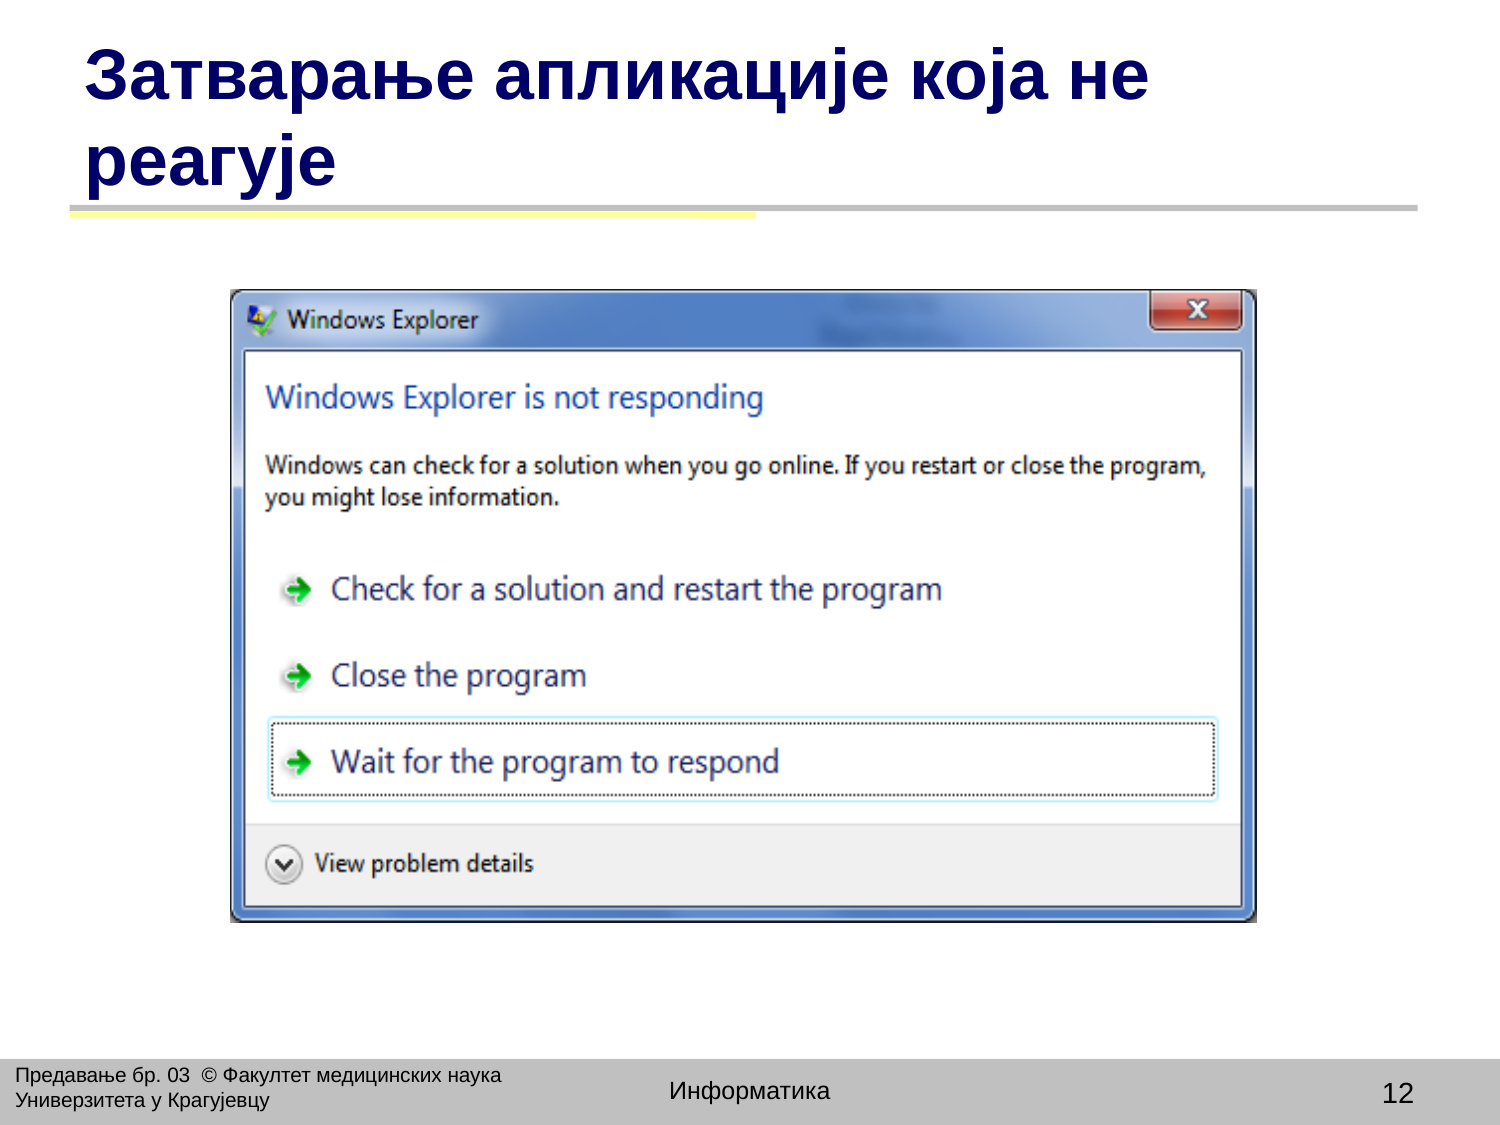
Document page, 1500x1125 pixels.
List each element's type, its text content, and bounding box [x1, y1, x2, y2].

slide_number Предавање бр. 03 © Факултет медицинских наука Универзитета у Крагујевцу [0, 1053, 614, 1108]
title Затварање апликације која не реагује [69, 19, 1426, 208]
picture [230, 289, 1257, 923]
slide_number 12 [1079, 1066, 1430, 1125]
footer Информатика [512, 1066, 988, 1125]
